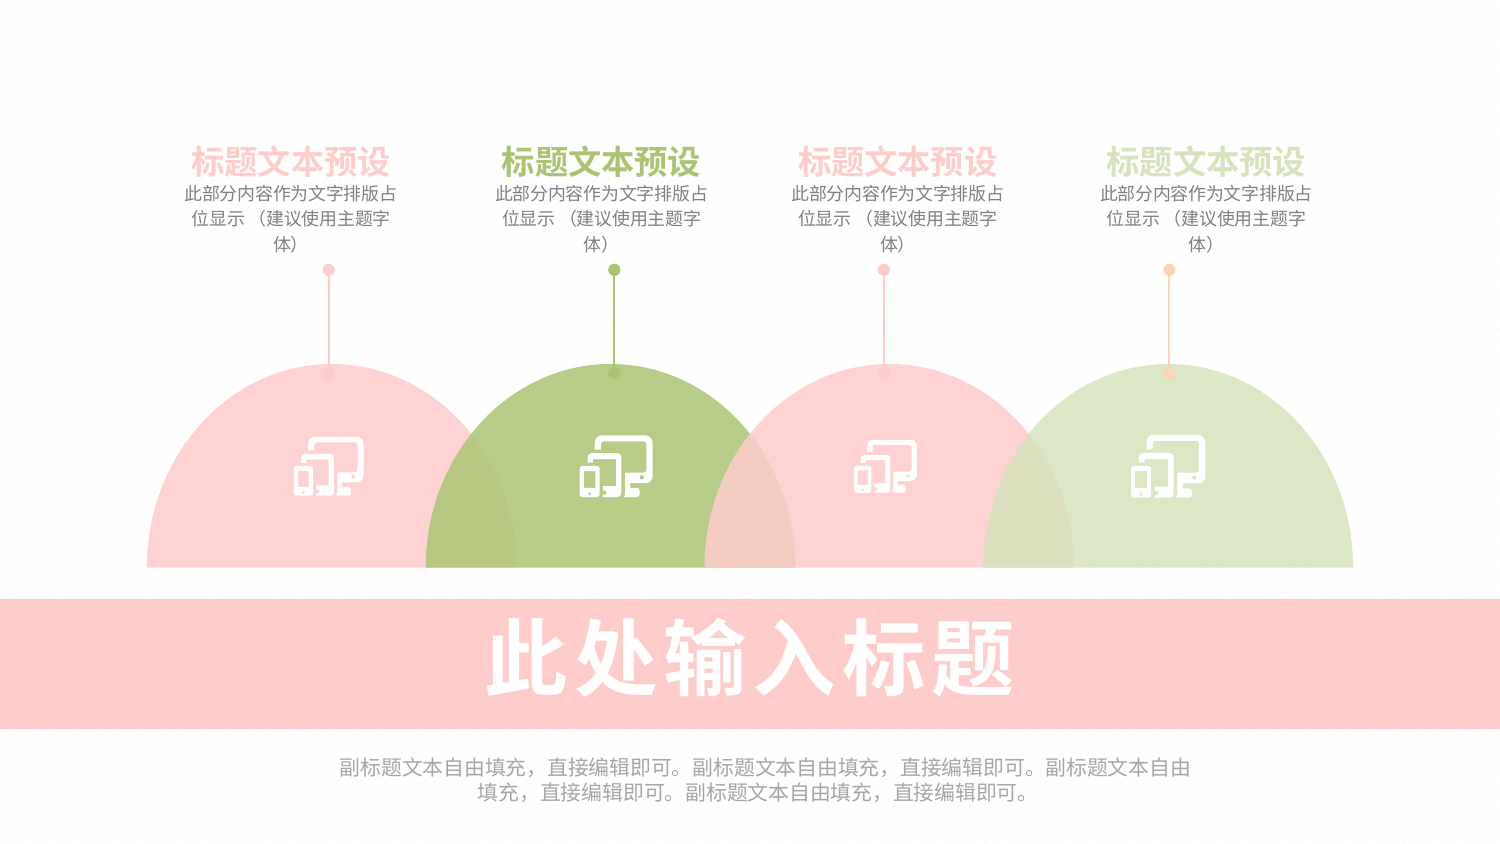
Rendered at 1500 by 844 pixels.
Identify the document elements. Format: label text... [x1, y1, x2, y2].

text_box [146, 140, 1354, 568]
text_box 副标题文本自由填充，直接编辑即可。副标题文本自由填充，直接编辑即可。副标题文本自由 填充，直接编辑即可。副标题文本自由填充，直接编辑即可。 [293, 741, 1222, 844]
text_box [0, 597, 1500, 731]
text_box 此处输入标题 [419, 599, 1081, 730]
